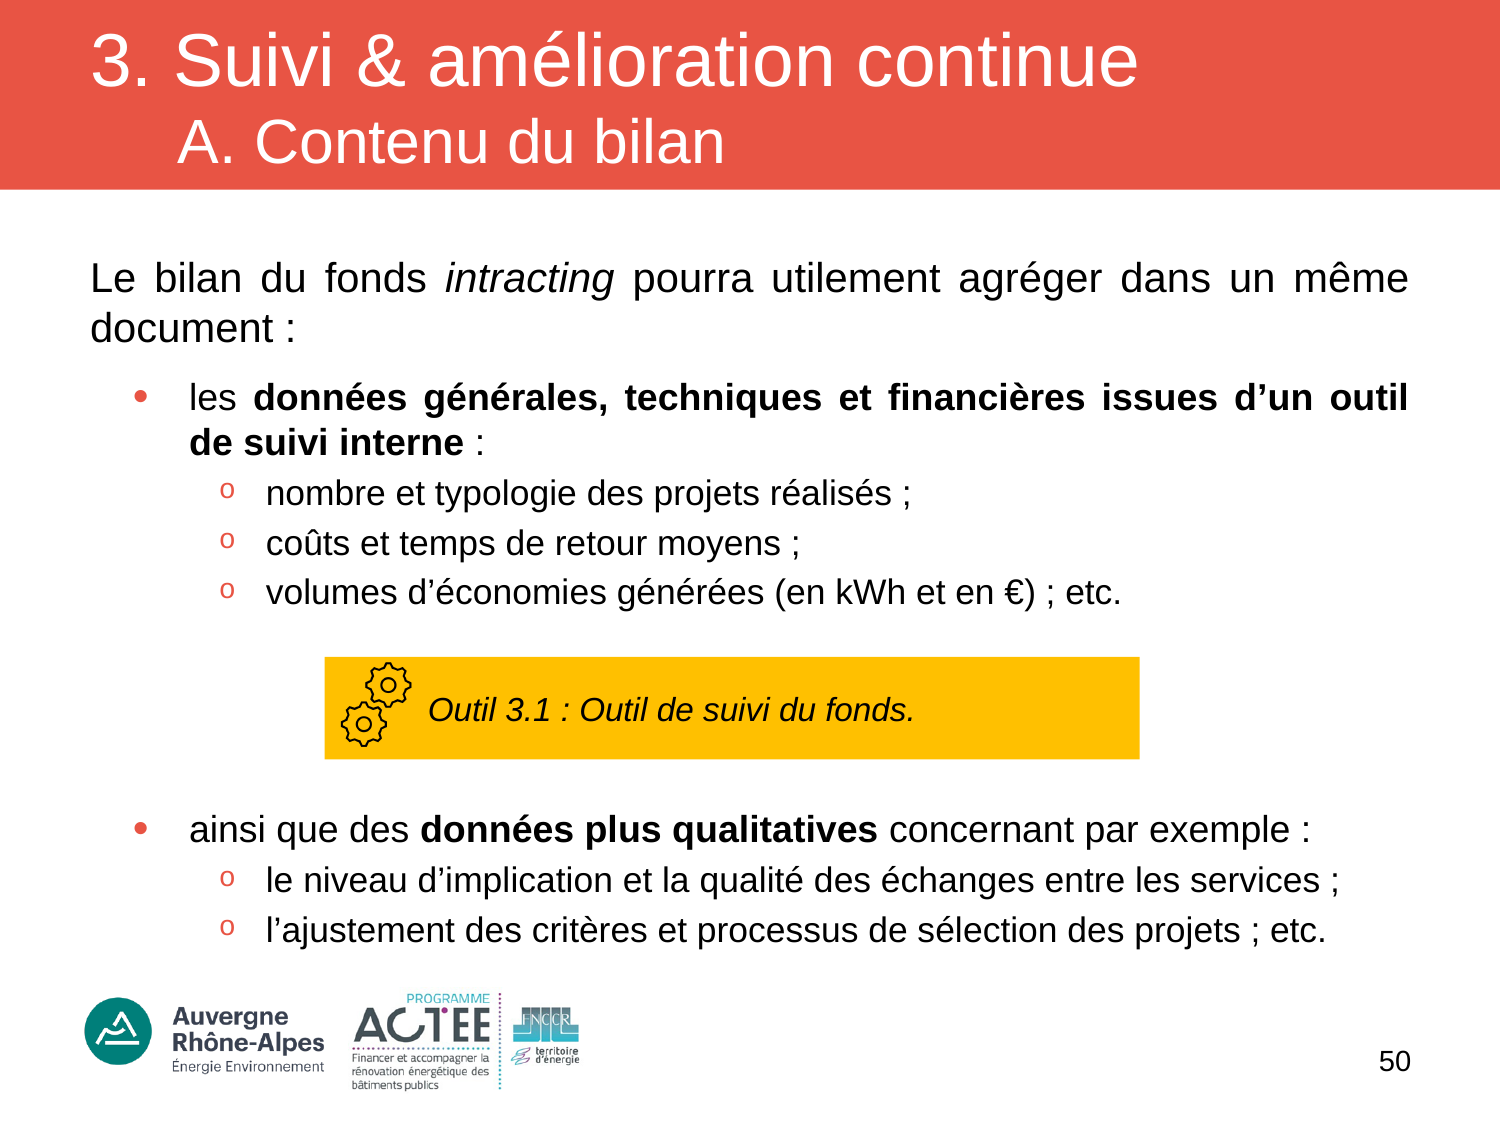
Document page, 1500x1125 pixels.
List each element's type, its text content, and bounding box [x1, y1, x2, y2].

text_box Outil 3.1 : Outil de suivi du fonds. [431, 656, 1140, 760]
picture [324, 653, 428, 757]
title 3. Suivi & amélioration continue A. Contenu du bilan [74, 0, 1426, 188]
picture [76, 987, 337, 1085]
picture [348, 987, 586, 1094]
list Le bilan du fonds intracting pourra utilement agréger dans un même document : les données générales, techniques et financières issues d’un outil de suivi interne : nombre et typologie des projets réalisés ; coûts et temps de retour moyens ; volumes d’économies générées (en kWh et en €) ; etc. ainsi que des données plus qualitatives concernant par exemple : le niveau d’implication et la qualité des échanges entre les services ; l’ajustement des critères et processus de sélection des projets ; etc. [74, 243, 1426, 965]
